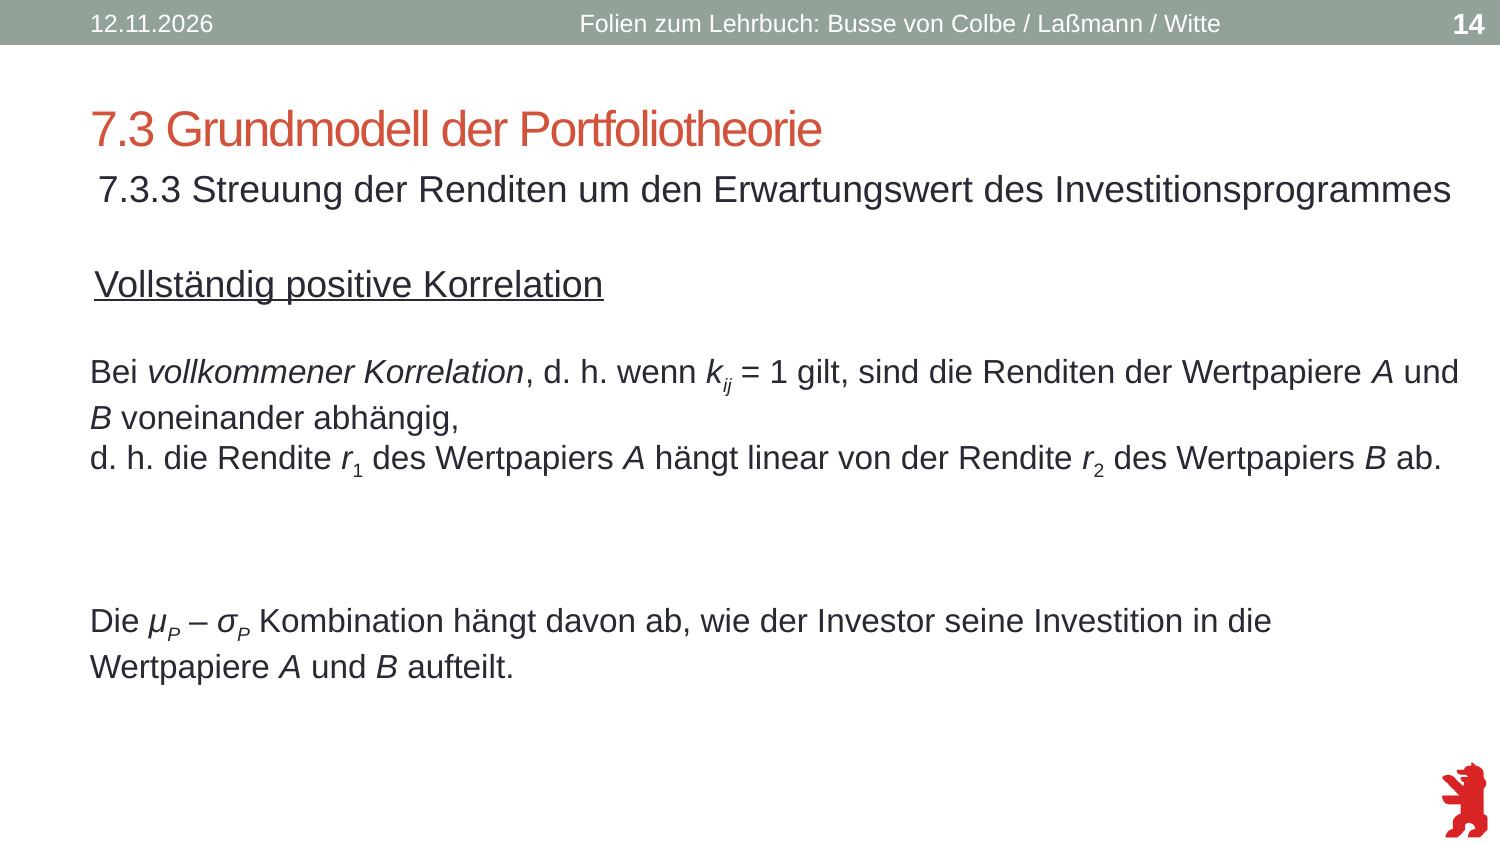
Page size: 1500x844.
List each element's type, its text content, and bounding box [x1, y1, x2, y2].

slide_number 14 [1325, 2, 1500, 43]
title 7.3 Grundmodell der Portfoliotheorie [75, 65, 1425, 188]
text_box Vollständig positive Korrelation [79, 252, 619, 313]
text_box 7.3.3 Streuung der Renditen um den Erwartungswert des Investitionsprogrammes [83, 157, 1468, 217]
picture [1434, 760, 1500, 844]
text_box Bei vollkommener Korrelation, d. h. wenn kij = 1 gilt, sind die Renditen der Wertpapiere A und B voneinander abhängig, d. h. die Rendite r1 des Wertpapiers A hängt linear von der Rendite r2 des Wertpapiers B ab. [75, 343, 1476, 529]
footer Folien zum Lehrbuch: Busse von Colbe / Laßmann / Witte [562, 2, 1238, 43]
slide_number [75, 2, 550, 43]
text_box Die μP – σP Kombination hängt davon ab, wie der Investor seine Investition in die Wertpapiere A und B aufteilt. [75, 592, 1306, 733]
